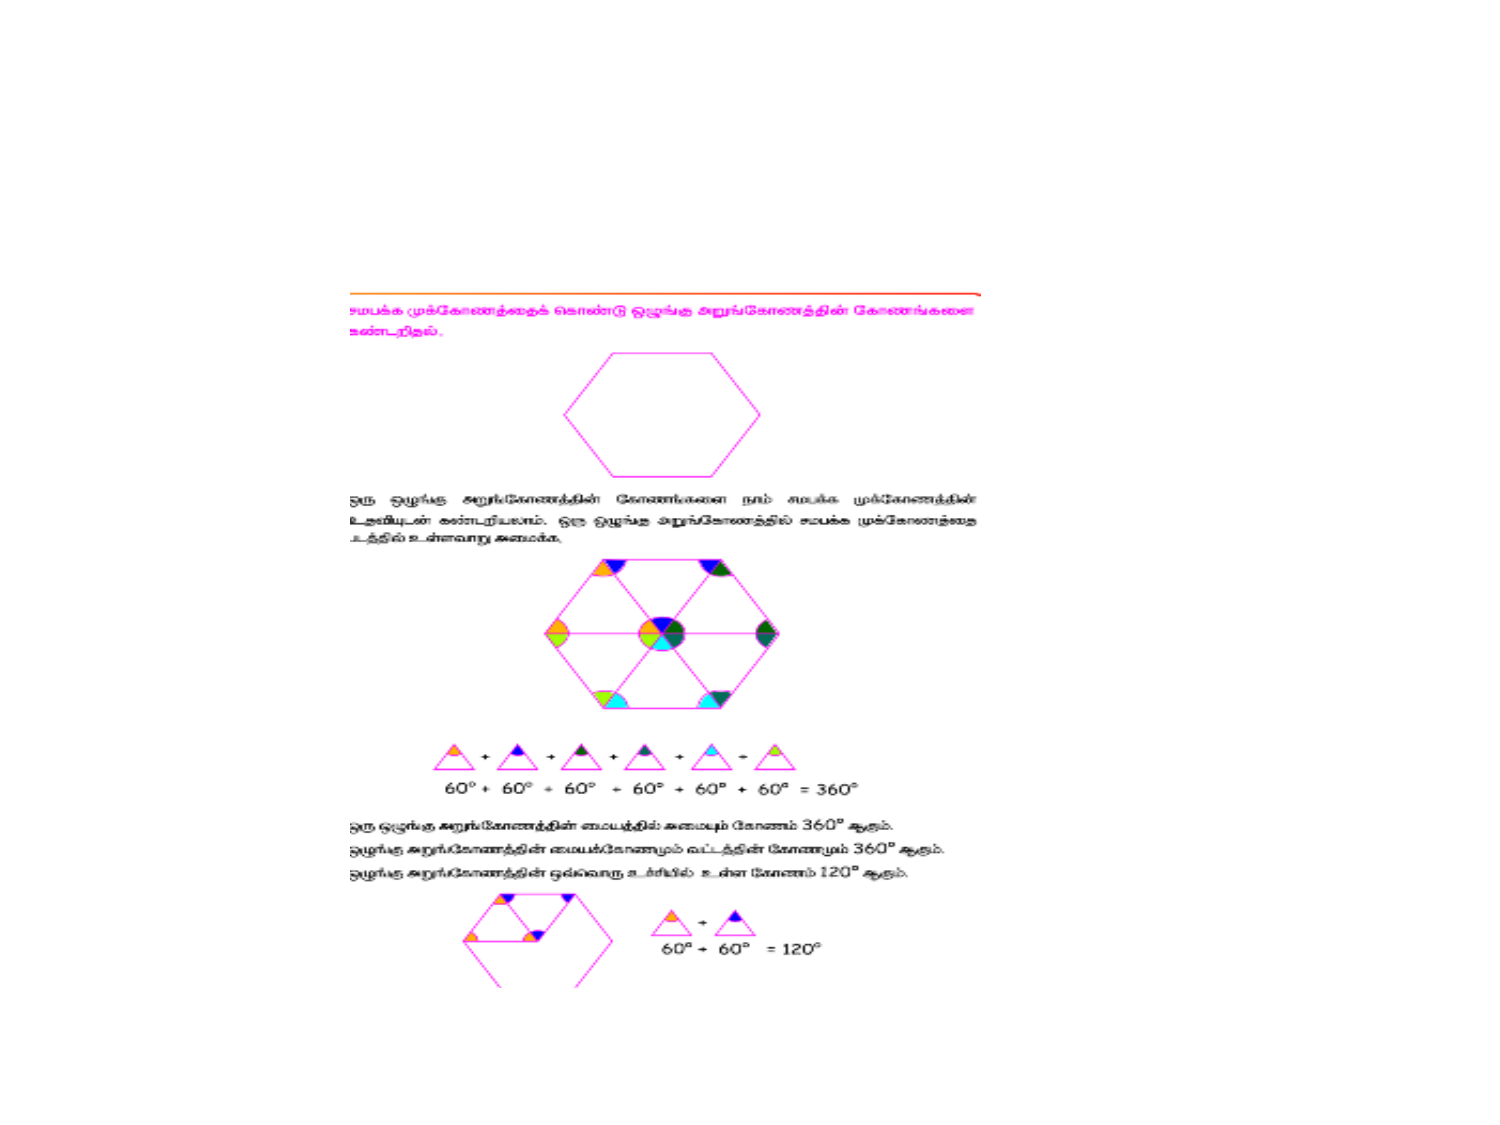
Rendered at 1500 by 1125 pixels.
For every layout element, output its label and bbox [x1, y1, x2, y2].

list [349, 287, 981, 988]
